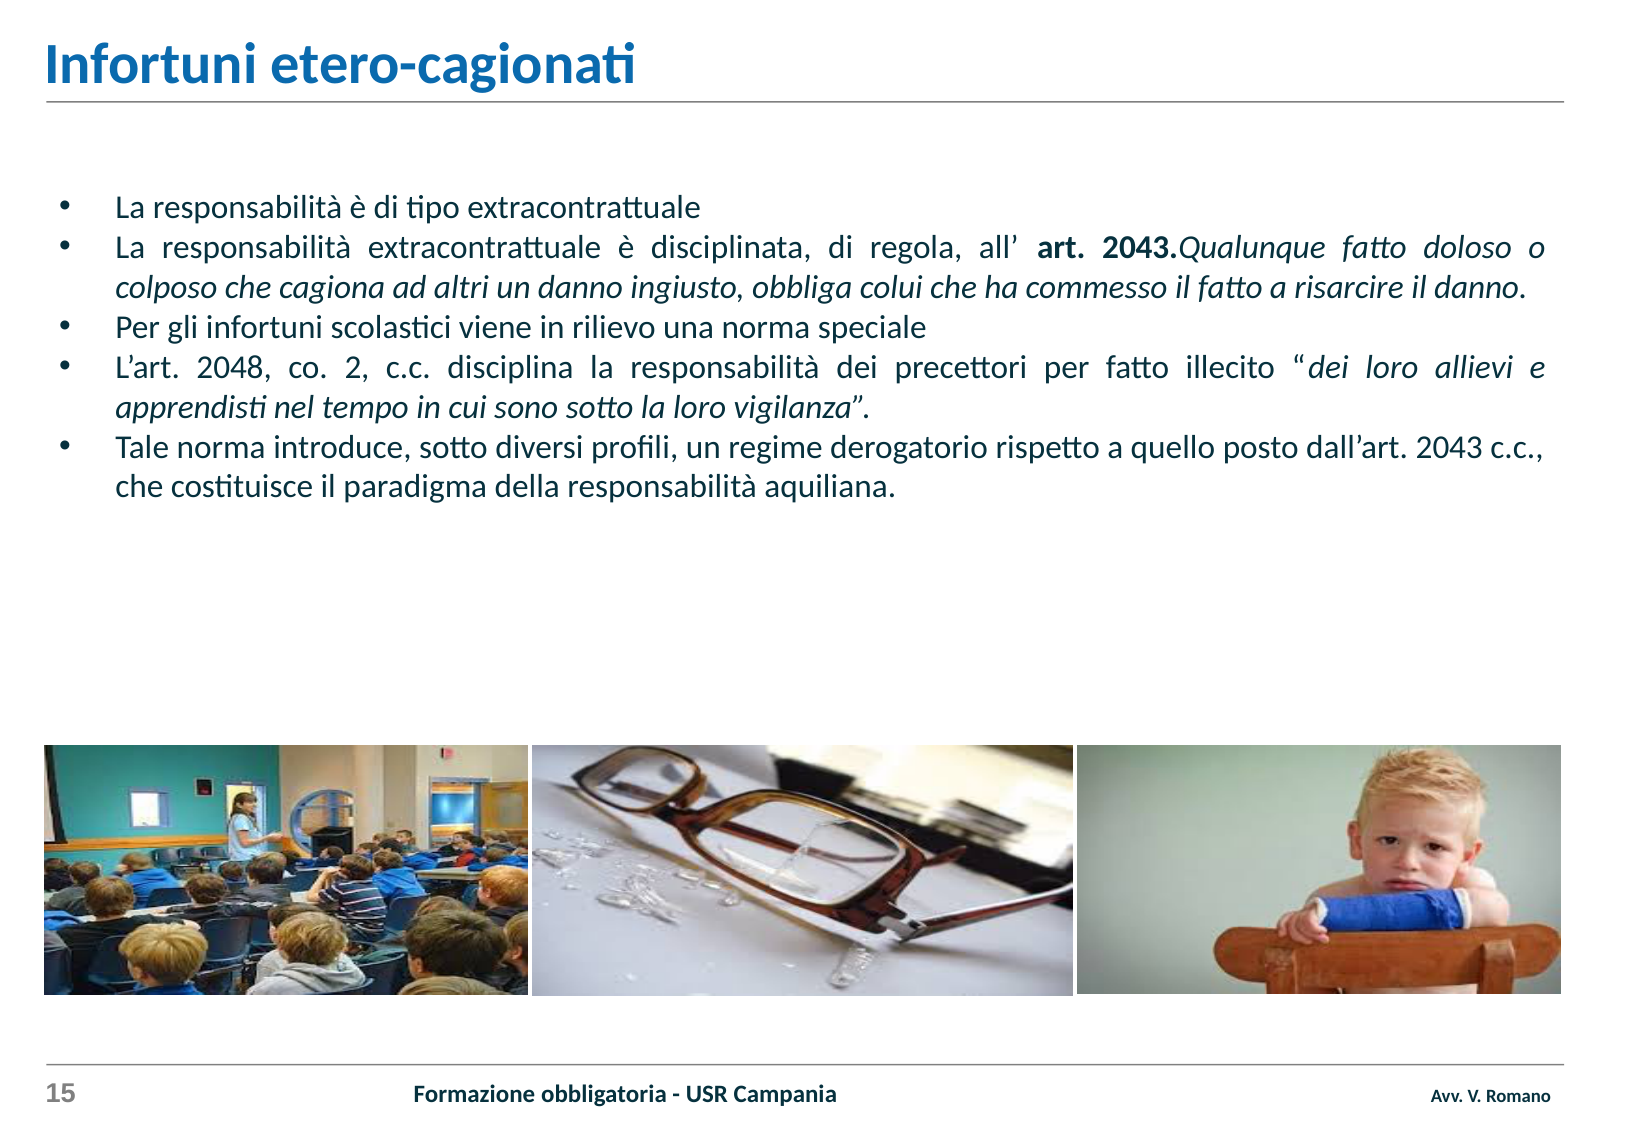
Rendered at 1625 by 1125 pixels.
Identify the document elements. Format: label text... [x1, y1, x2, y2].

picture [44, 745, 528, 996]
text_box La responsabilità è di tipo extracontrattuale La responsabilità extracontrattuale è disciplinata, di regola, all’ art. 2043. Qualunque fatto doloso o colposo che cagiona ad altri un danno ingiusto, obbliga colui che ha commesso il fatto a risarcire il danno. Per gli infortuni scolastici viene in rilievo una norma speciale L’art. 2048, co. 2, c.c. disciplina la responsabilità dei precettori per fatto illecito “dei loro allievi e apprendisti nel tempo in cui sono sotto la loro vigilanza”. Tale norma introduce, sotto diversi profili, un regime derogatorio rispetto a quello posto dall’art. 2043 c.c., che costituisce il paradigma della responsabilità aquiliana. ENTRATE [44, 127, 1561, 745]
text_box Infortuni etero-cagionati [44, 24, 1561, 91]
picture [532, 745, 1073, 997]
picture [1077, 745, 1562, 994]
